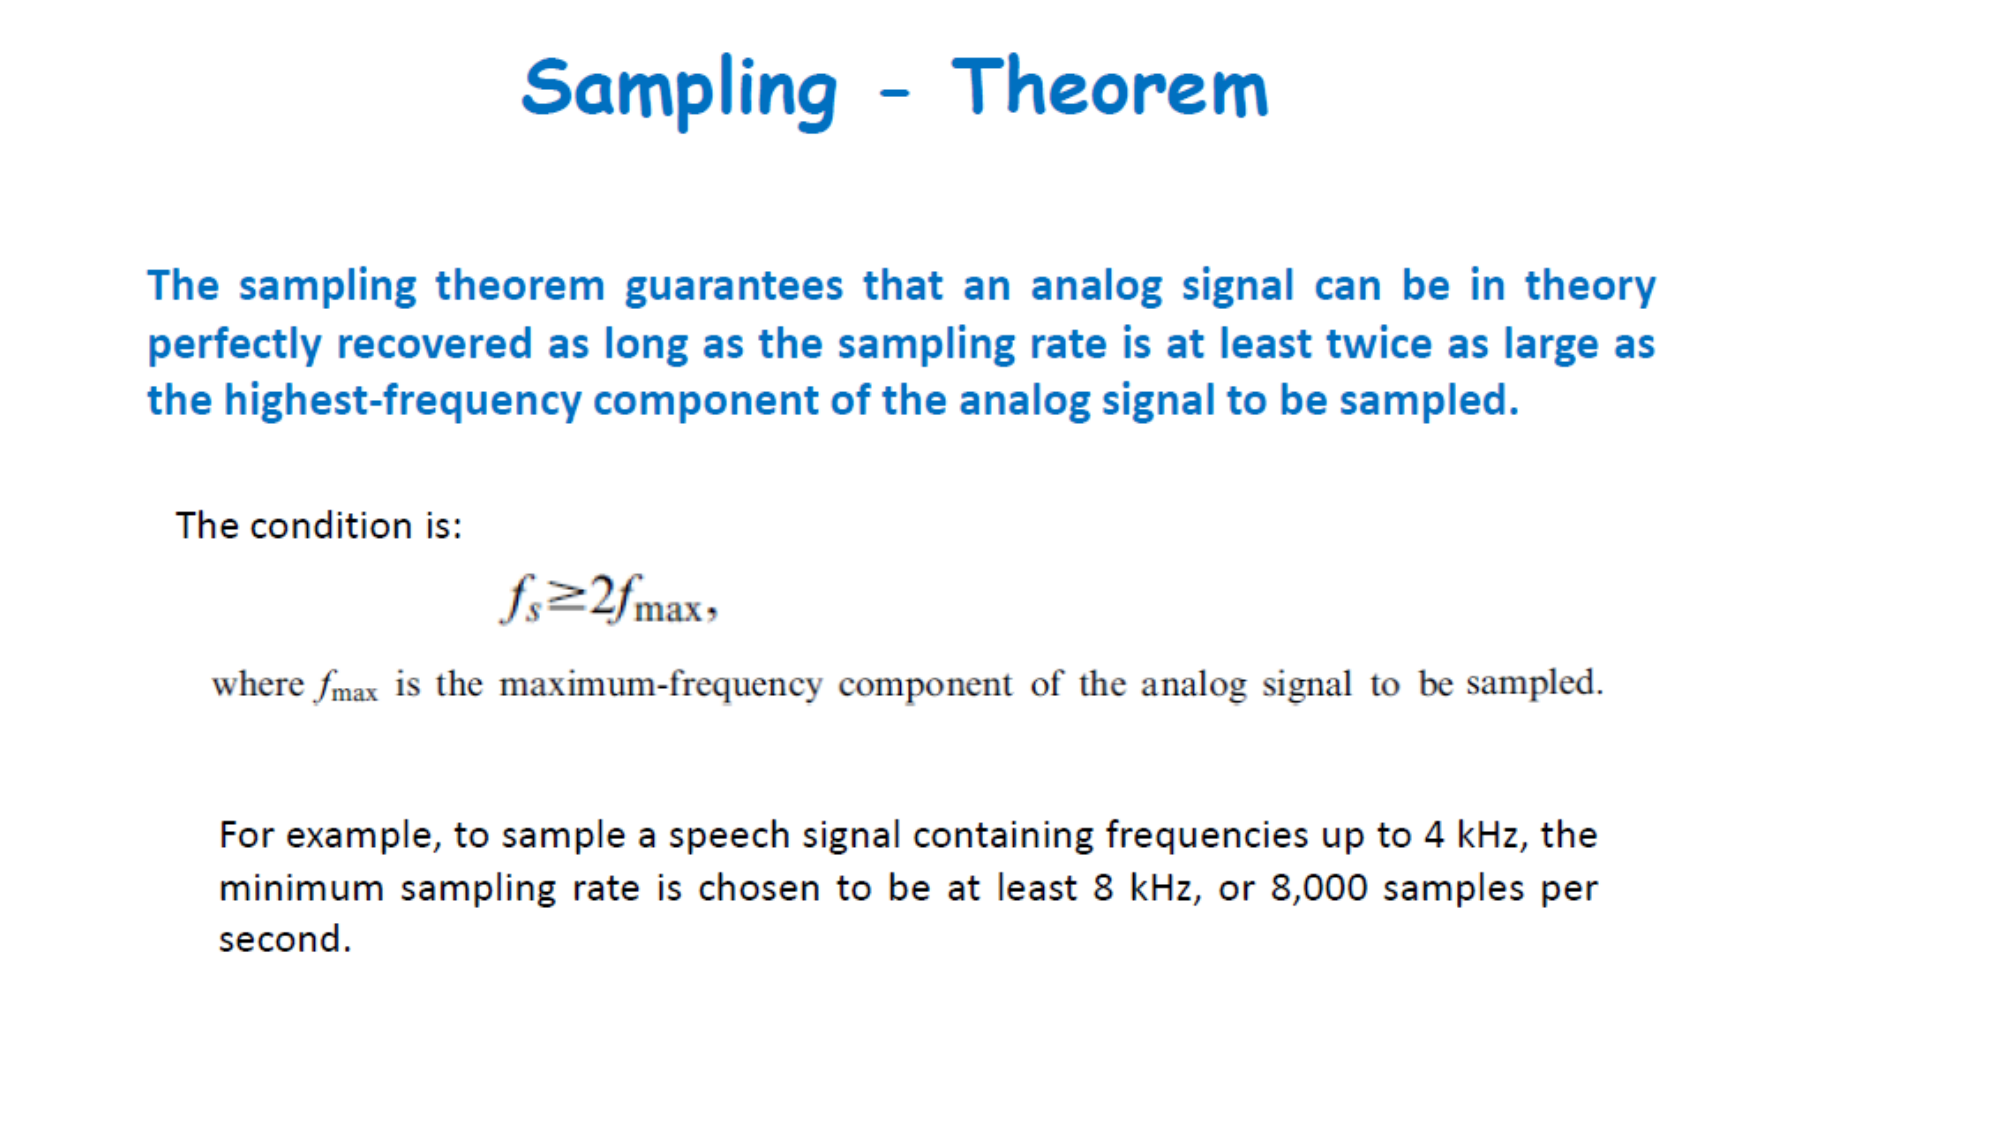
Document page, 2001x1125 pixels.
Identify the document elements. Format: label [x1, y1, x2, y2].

picture [134, 44, 1689, 975]
